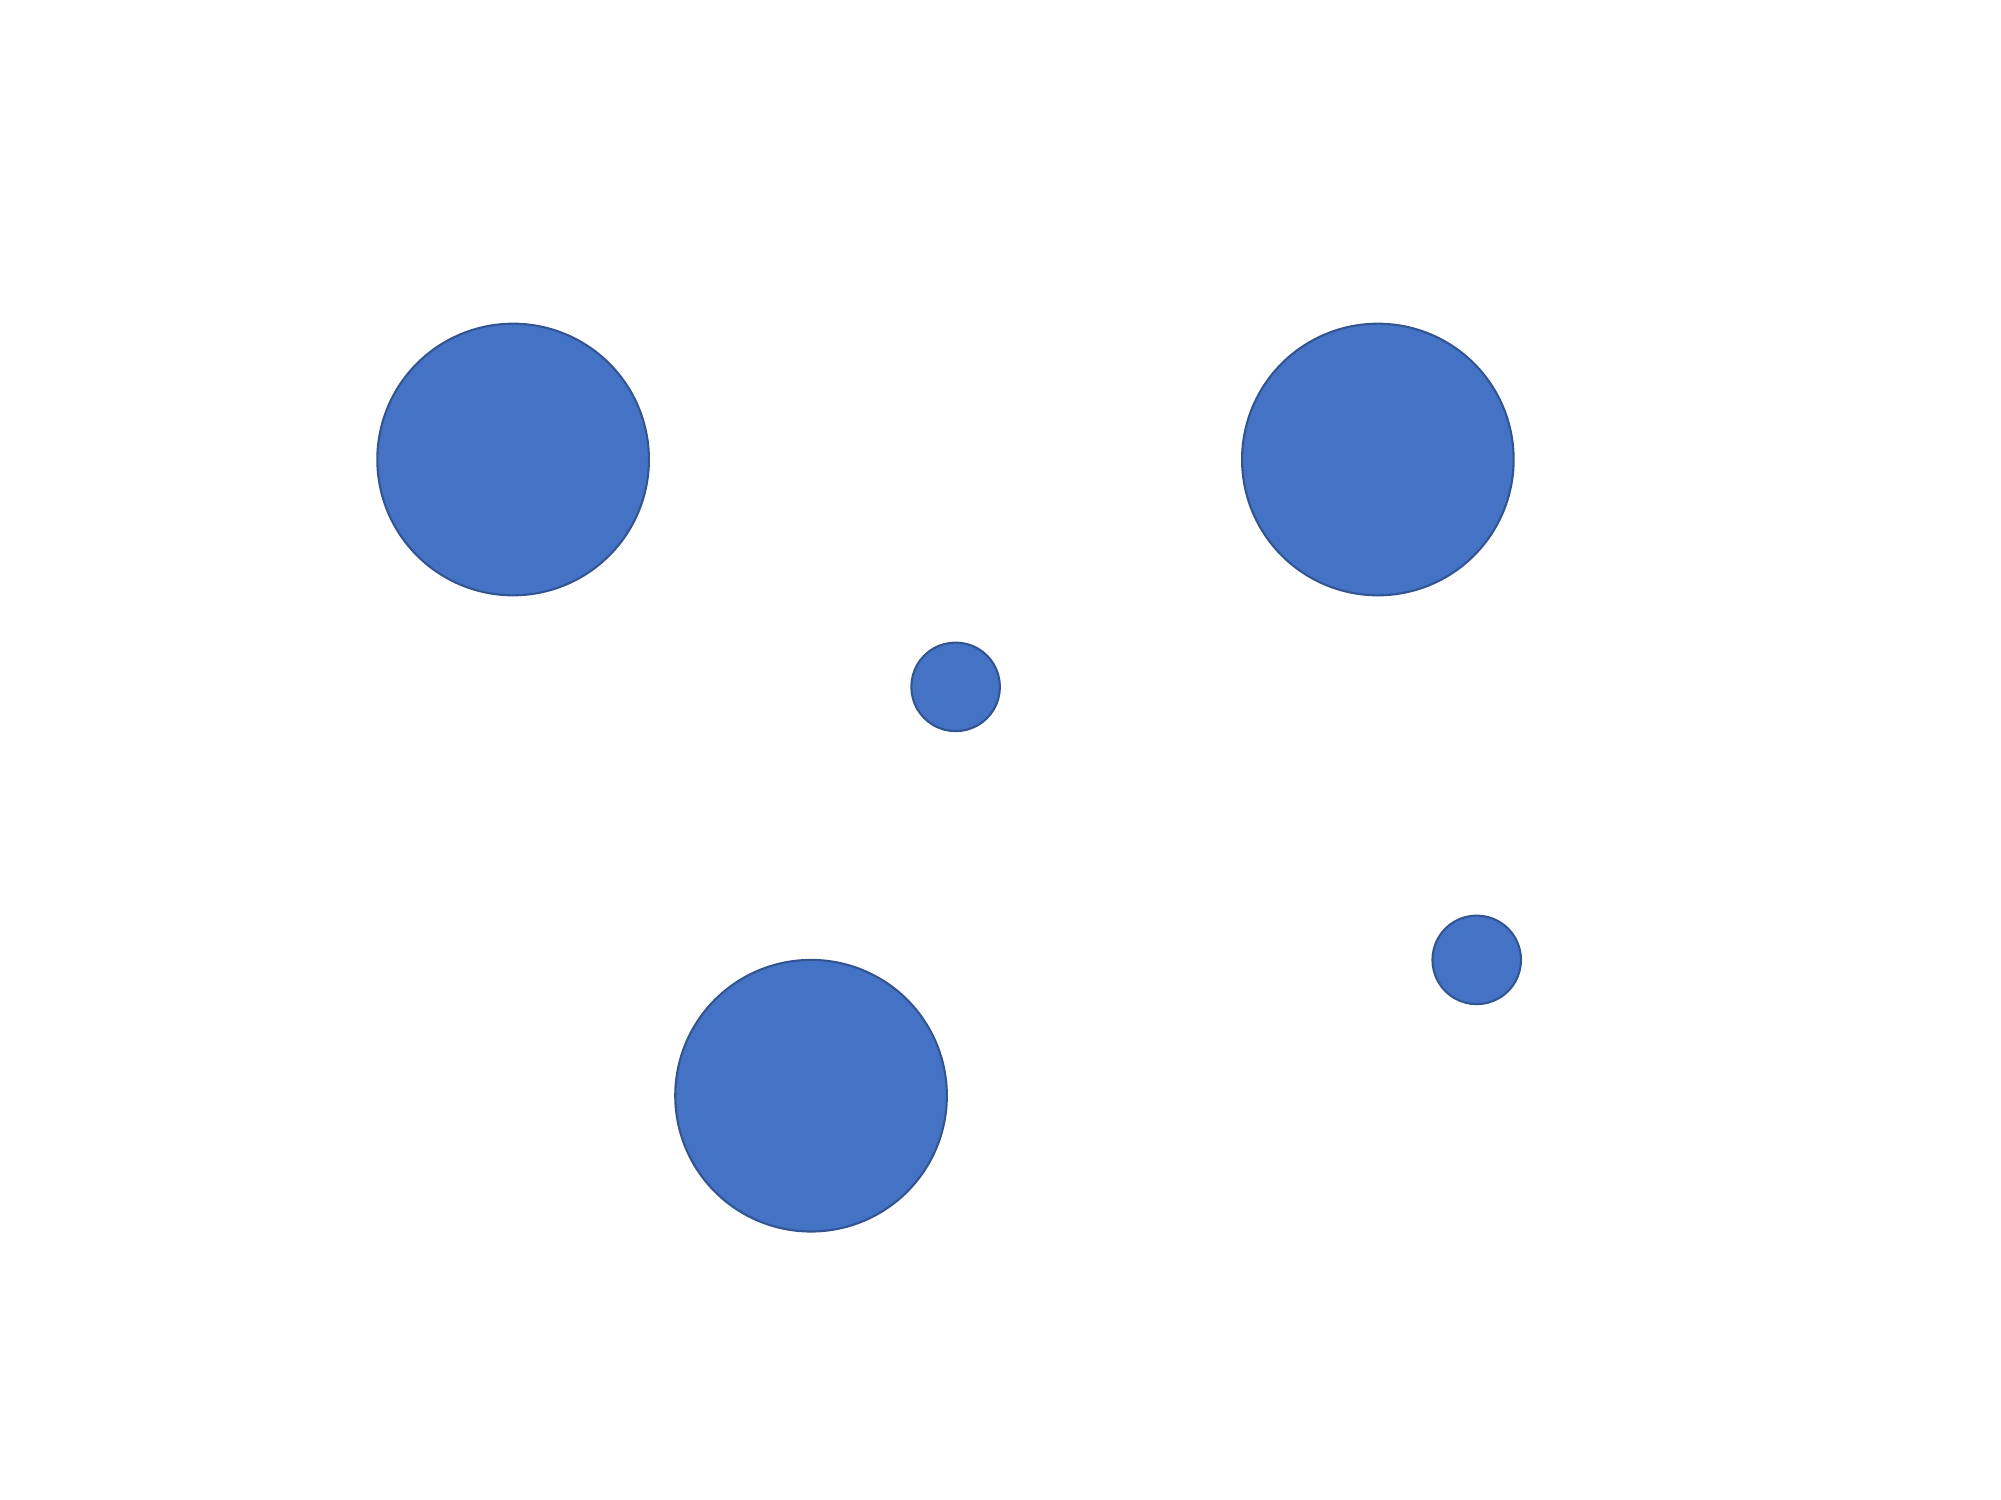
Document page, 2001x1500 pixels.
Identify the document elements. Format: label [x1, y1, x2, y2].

text_box [1241, 322, 1515, 597]
text_box [376, 322, 650, 597]
text_box [674, 958, 948, 1233]
text_box [910, 641, 1001, 733]
text_box [1431, 914, 1523, 1006]
